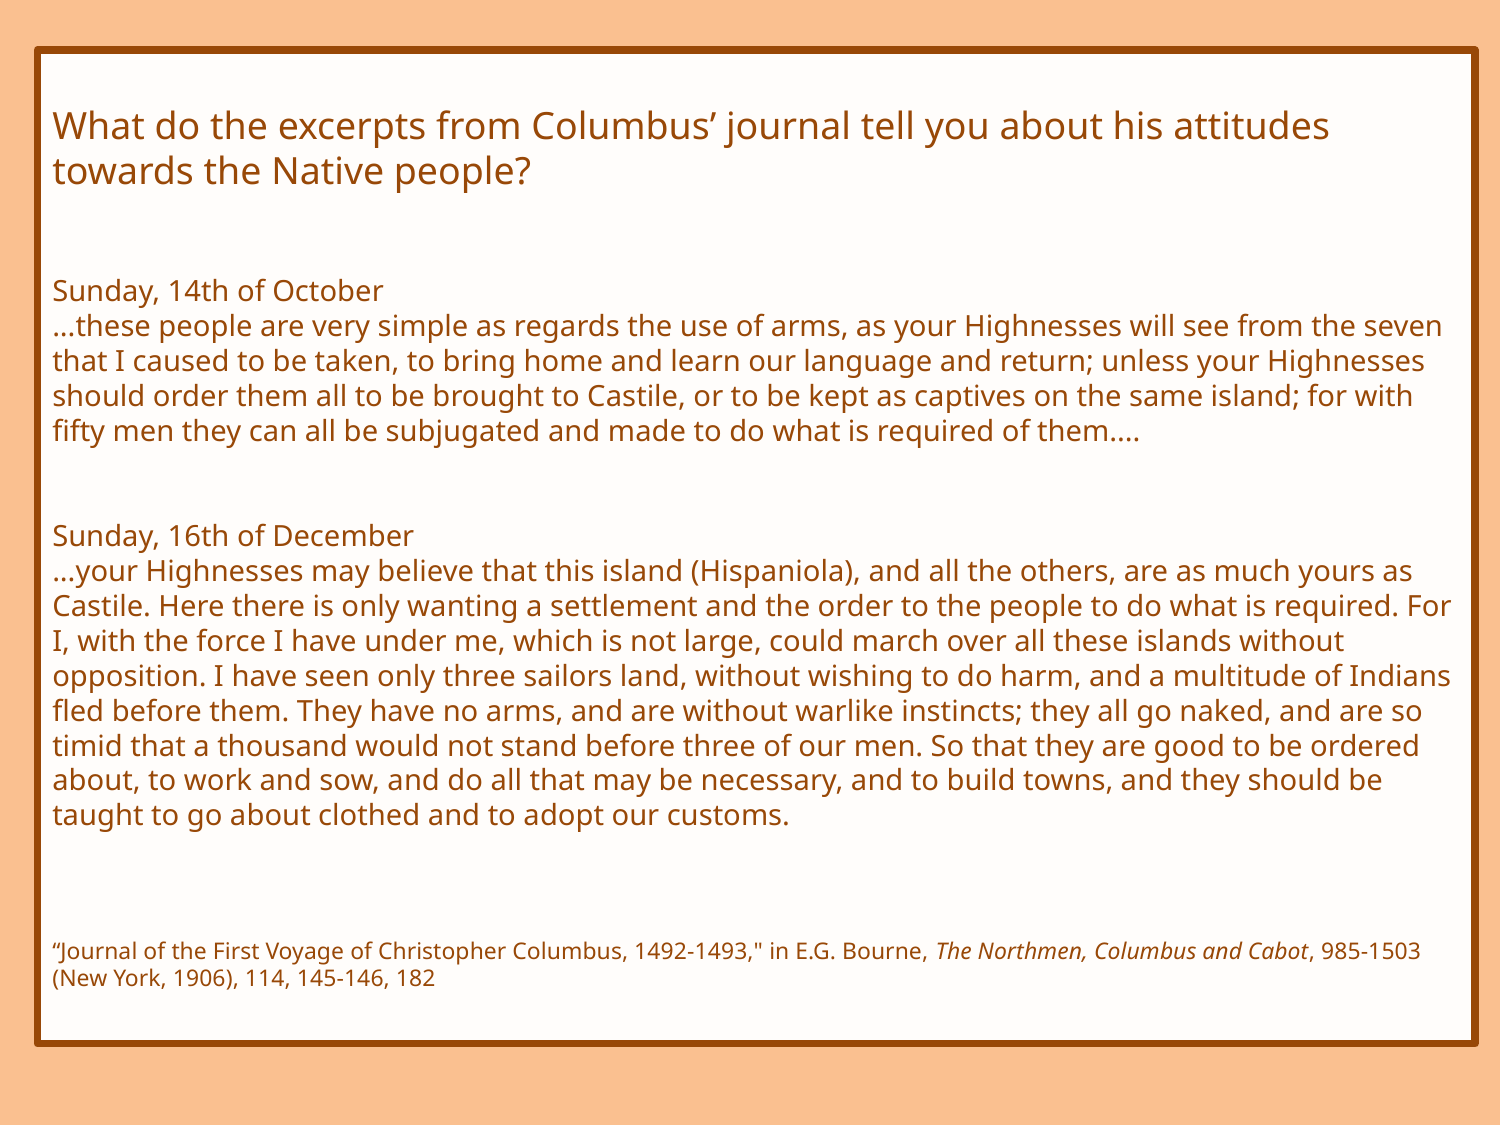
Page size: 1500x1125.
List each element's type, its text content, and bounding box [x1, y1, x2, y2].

text_box What do the excerpts from Columbus’ journal tell you about his attitudes towards the Native people? Sunday, 14th of October ...these people are very simple as regards the use of arms, as your Highnesses will see from the seven that I caused to be taken, to bring home and learn our language and return; unless your Highnesses should order them all to be brought to Castile, or to be kept as captives on the same island; for with fifty men they can all be subjugated and made to do what is required of them.... Sunday, 16th of December ...your Highnesses may believe that this island (Hispaniola), and all the others, are as much yours as Castile. Here there is only wanting a settlement and the order to the people to do what is required. For I, with the force I have under me, which is not large, could march over all these islands without opposition. I have seen only three sailors land, without wishing to do harm, and a multitude of Indians fled before them. They have no arms, and are without warlike instincts; they all go naked, and are so timid that a thousand would not stand before three of our men. So that they are good to be ordered about, to work and sow, and do all that may be necessary, and to build towns, and they should be taught to go about clothed and to adopt our customs. “Journal of the First Voyage of Christopher Columbus, 1492-1493," in E.G. Bourne, The Northmen, Columbus and Cabot, 985-1503 (New York, 1906), 114, 145-146, 182 [37, 49, 1475, 1044]
